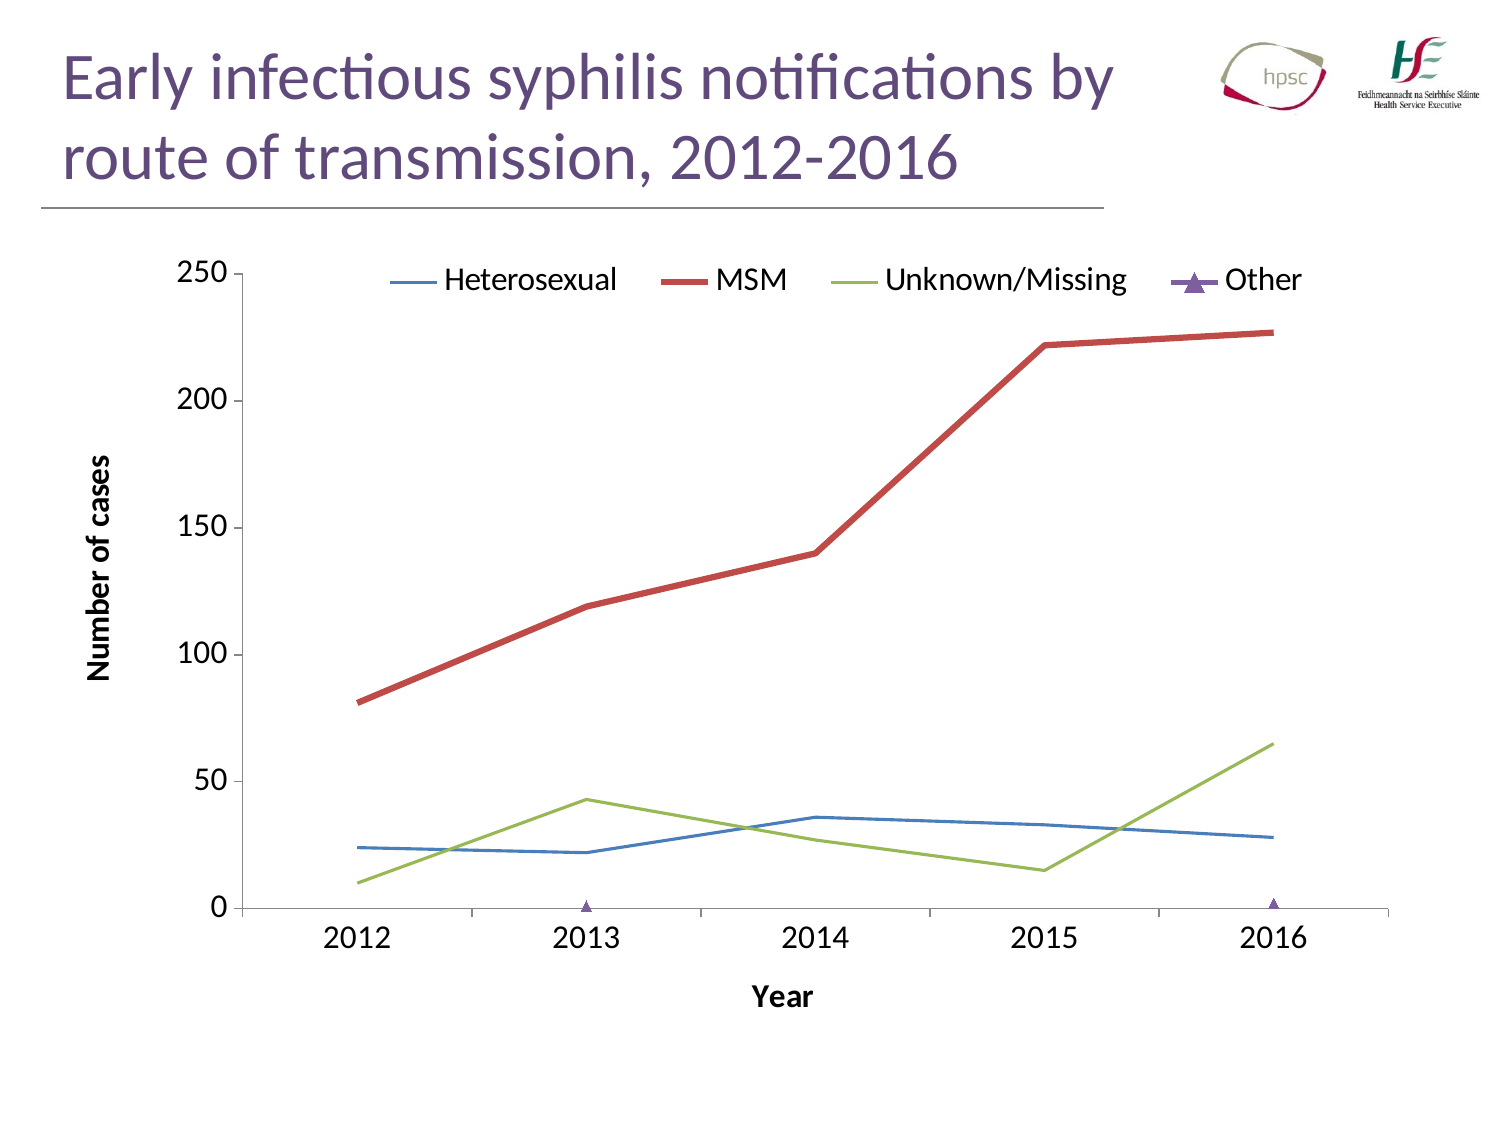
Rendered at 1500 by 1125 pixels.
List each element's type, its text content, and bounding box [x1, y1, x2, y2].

chart [64, 243, 1407, 1047]
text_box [1210, 23, 1484, 128]
title Early infectious syphilis notifications by route of transmission, 2012-2016 [46, 101, 1500, 185]
